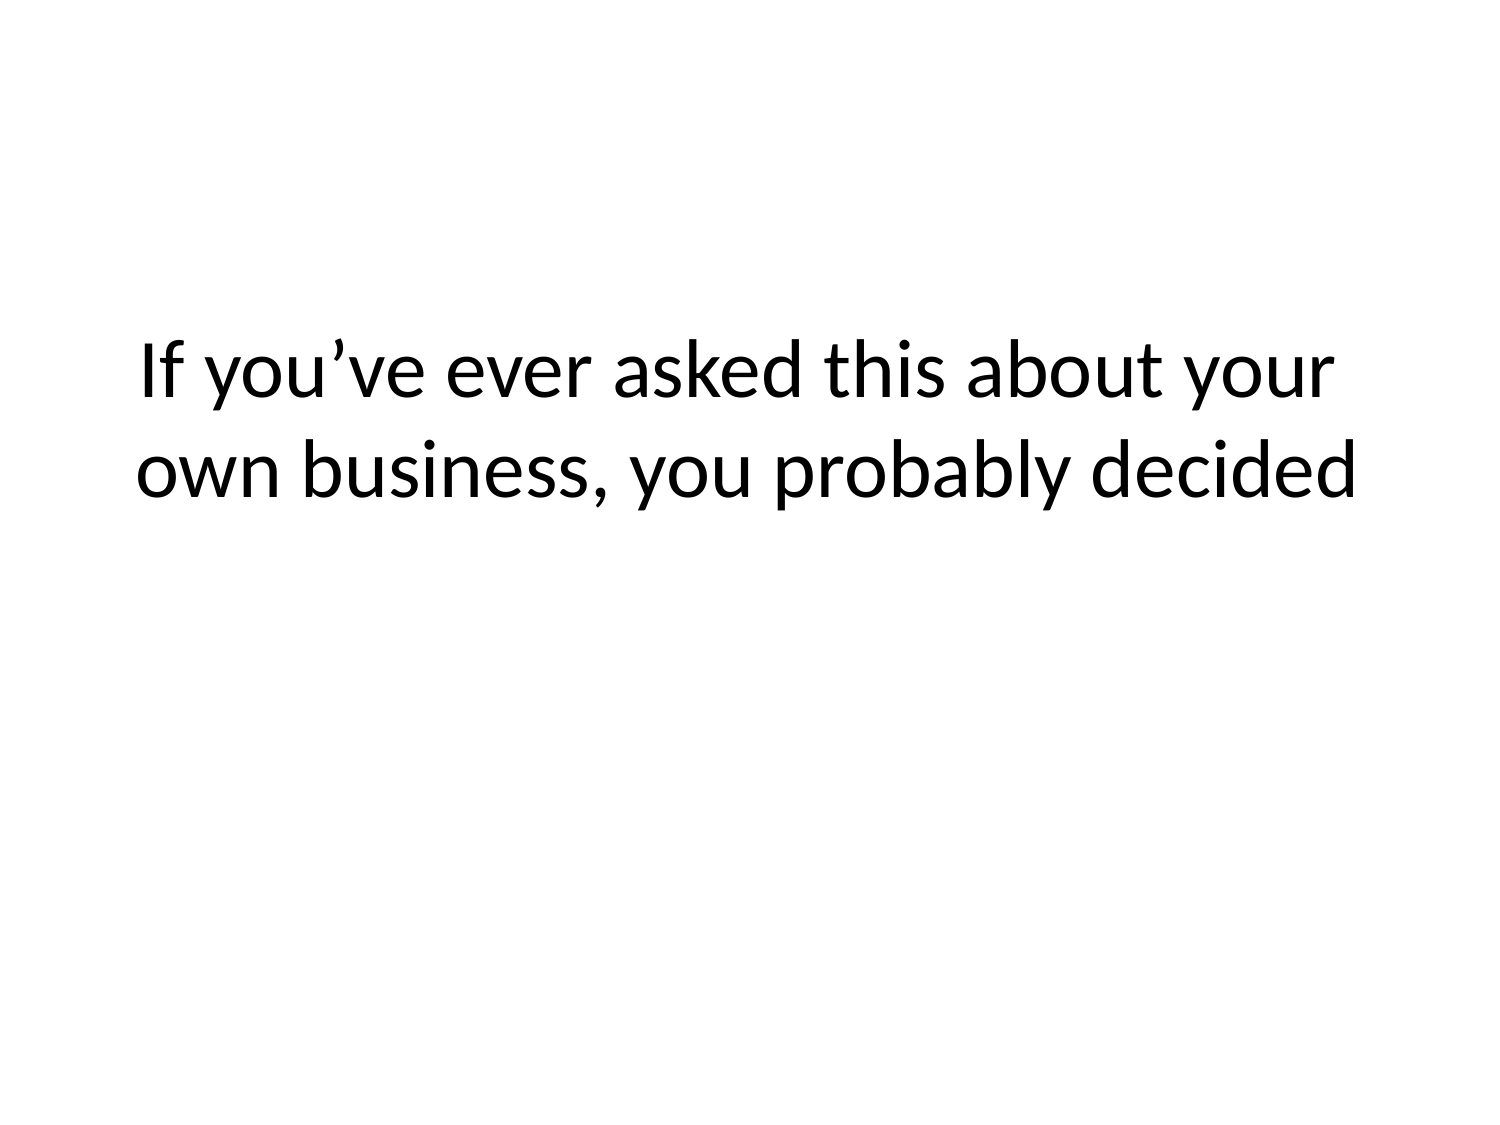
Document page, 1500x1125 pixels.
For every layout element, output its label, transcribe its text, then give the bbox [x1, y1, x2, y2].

text_box If you’ve ever asked this about your own business, you probably decided customer service to be the area where you really shine, right? [26, 306, 1470, 902]
